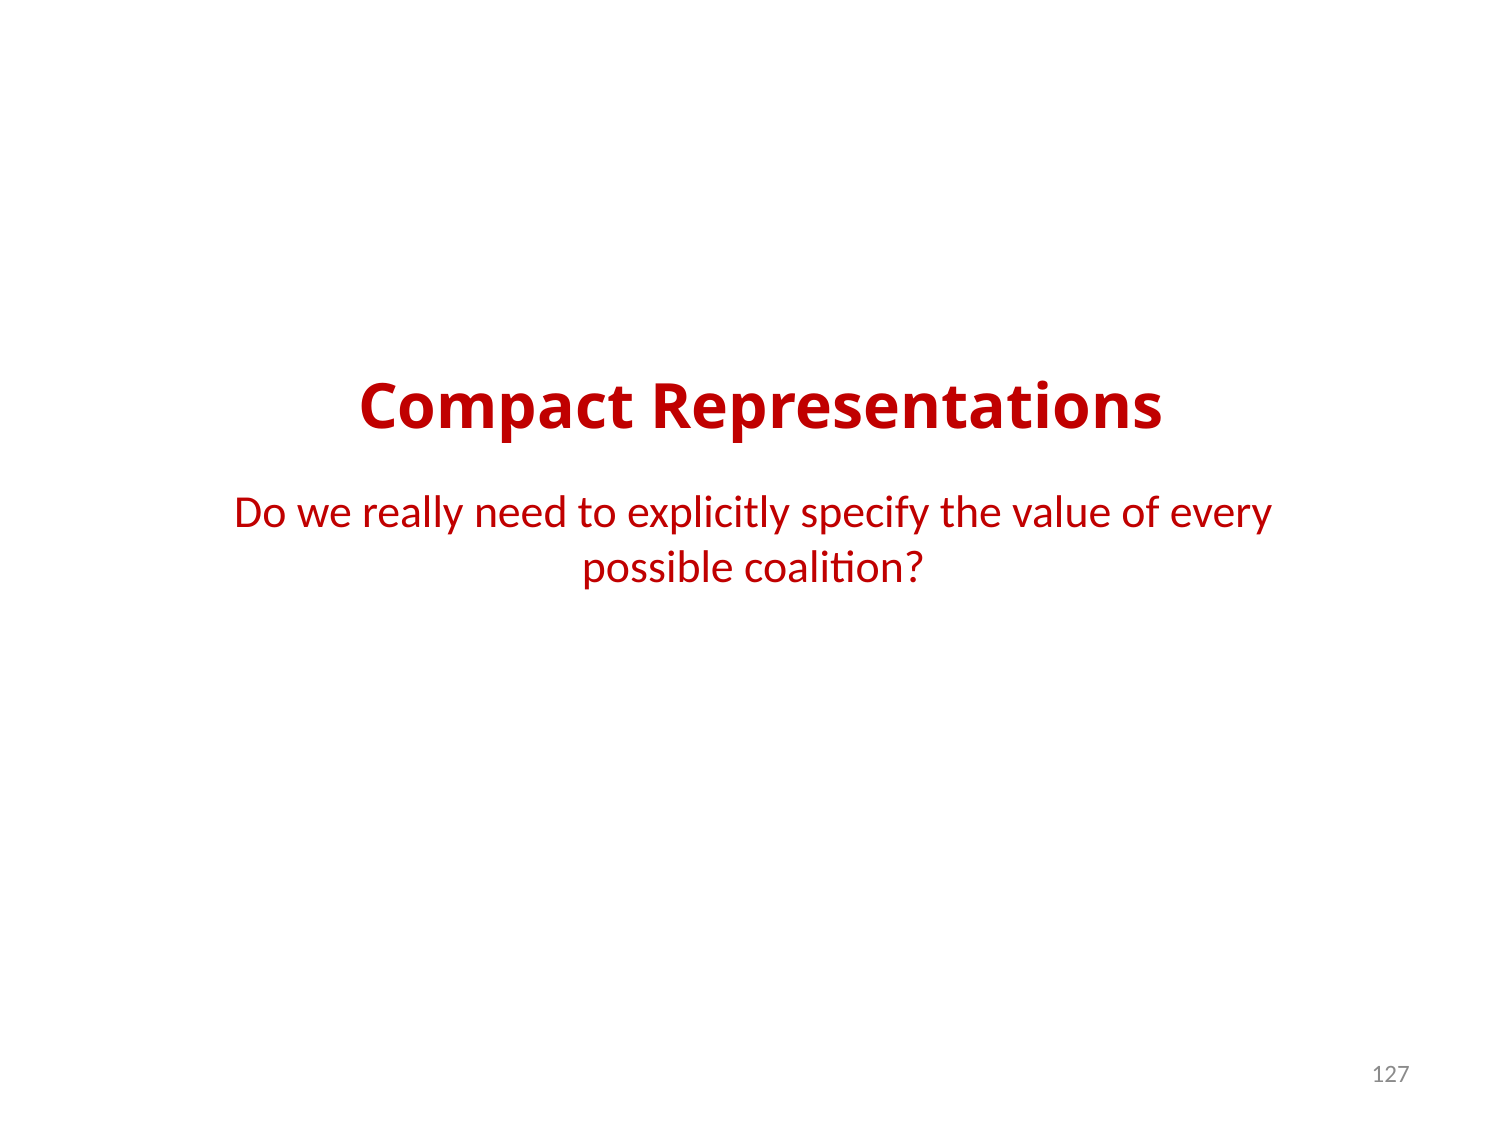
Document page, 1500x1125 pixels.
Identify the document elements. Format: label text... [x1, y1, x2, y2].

text_box Do we really need to explicitly specify the value of every possible coalition? [195, 474, 1312, 599]
slide_number 127 [1074, 1042, 1425, 1103]
text_box Compact Representations [122, 358, 1400, 449]
